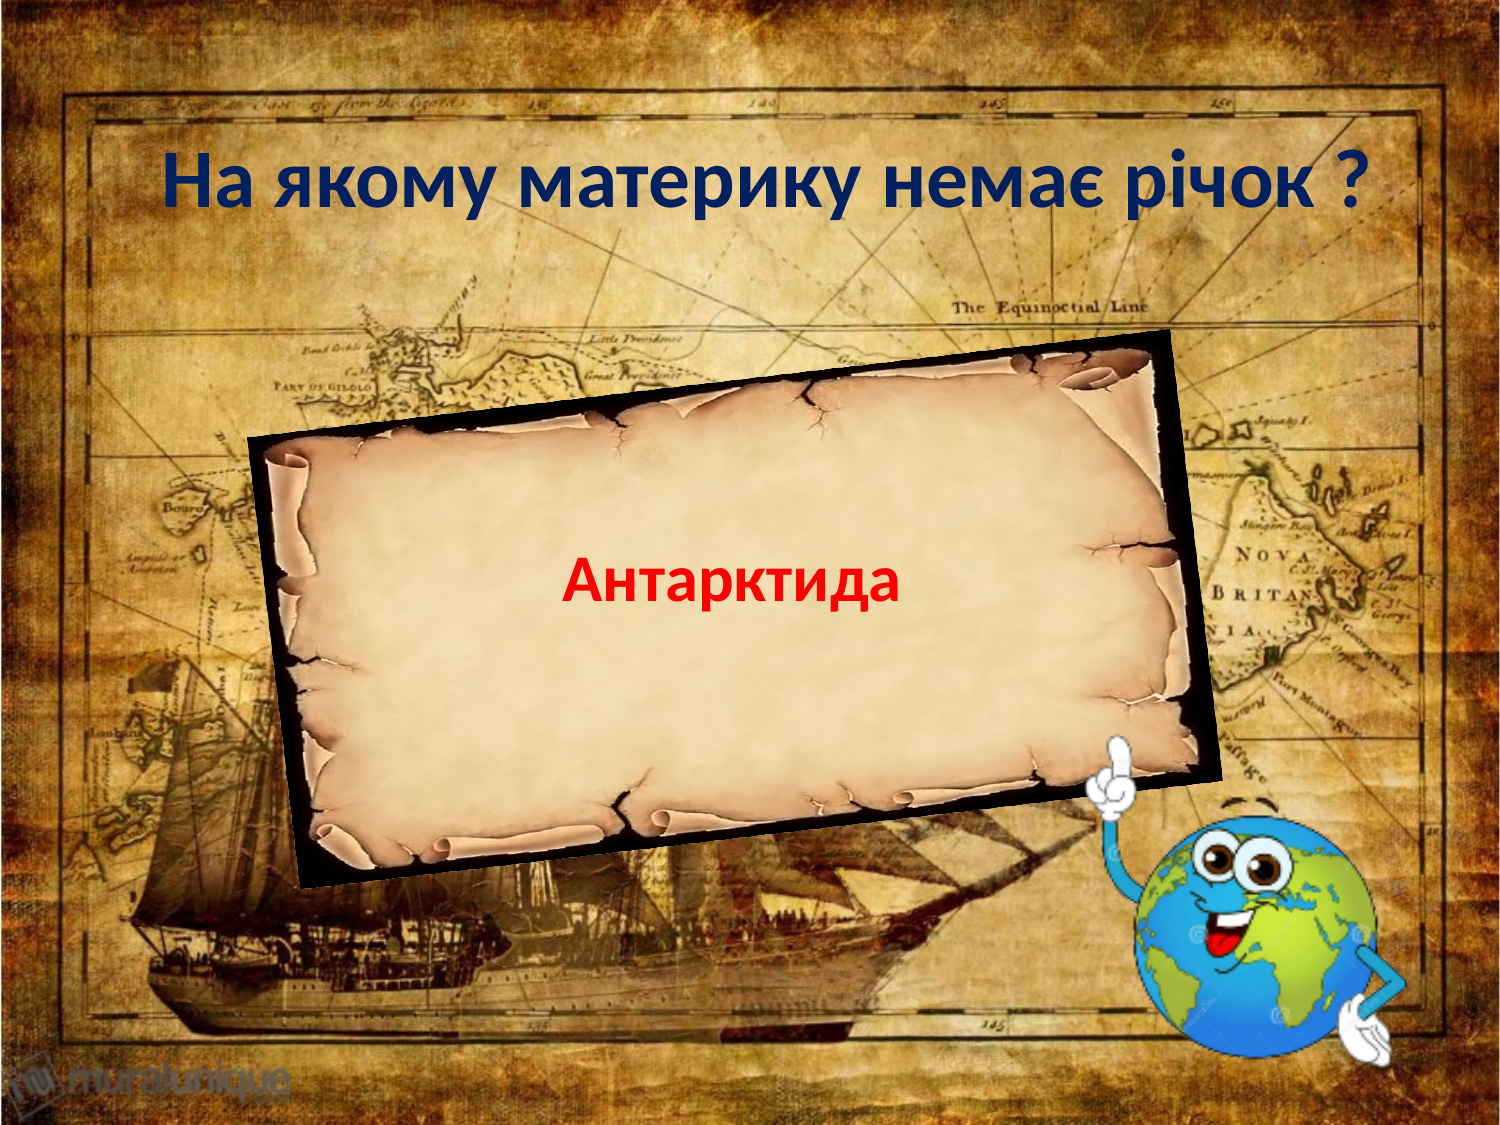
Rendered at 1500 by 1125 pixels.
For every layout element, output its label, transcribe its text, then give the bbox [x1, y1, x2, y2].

picture [0, 0, 1500, 1125]
text_box На якому материку немає річок ? [35, 117, 1500, 232]
